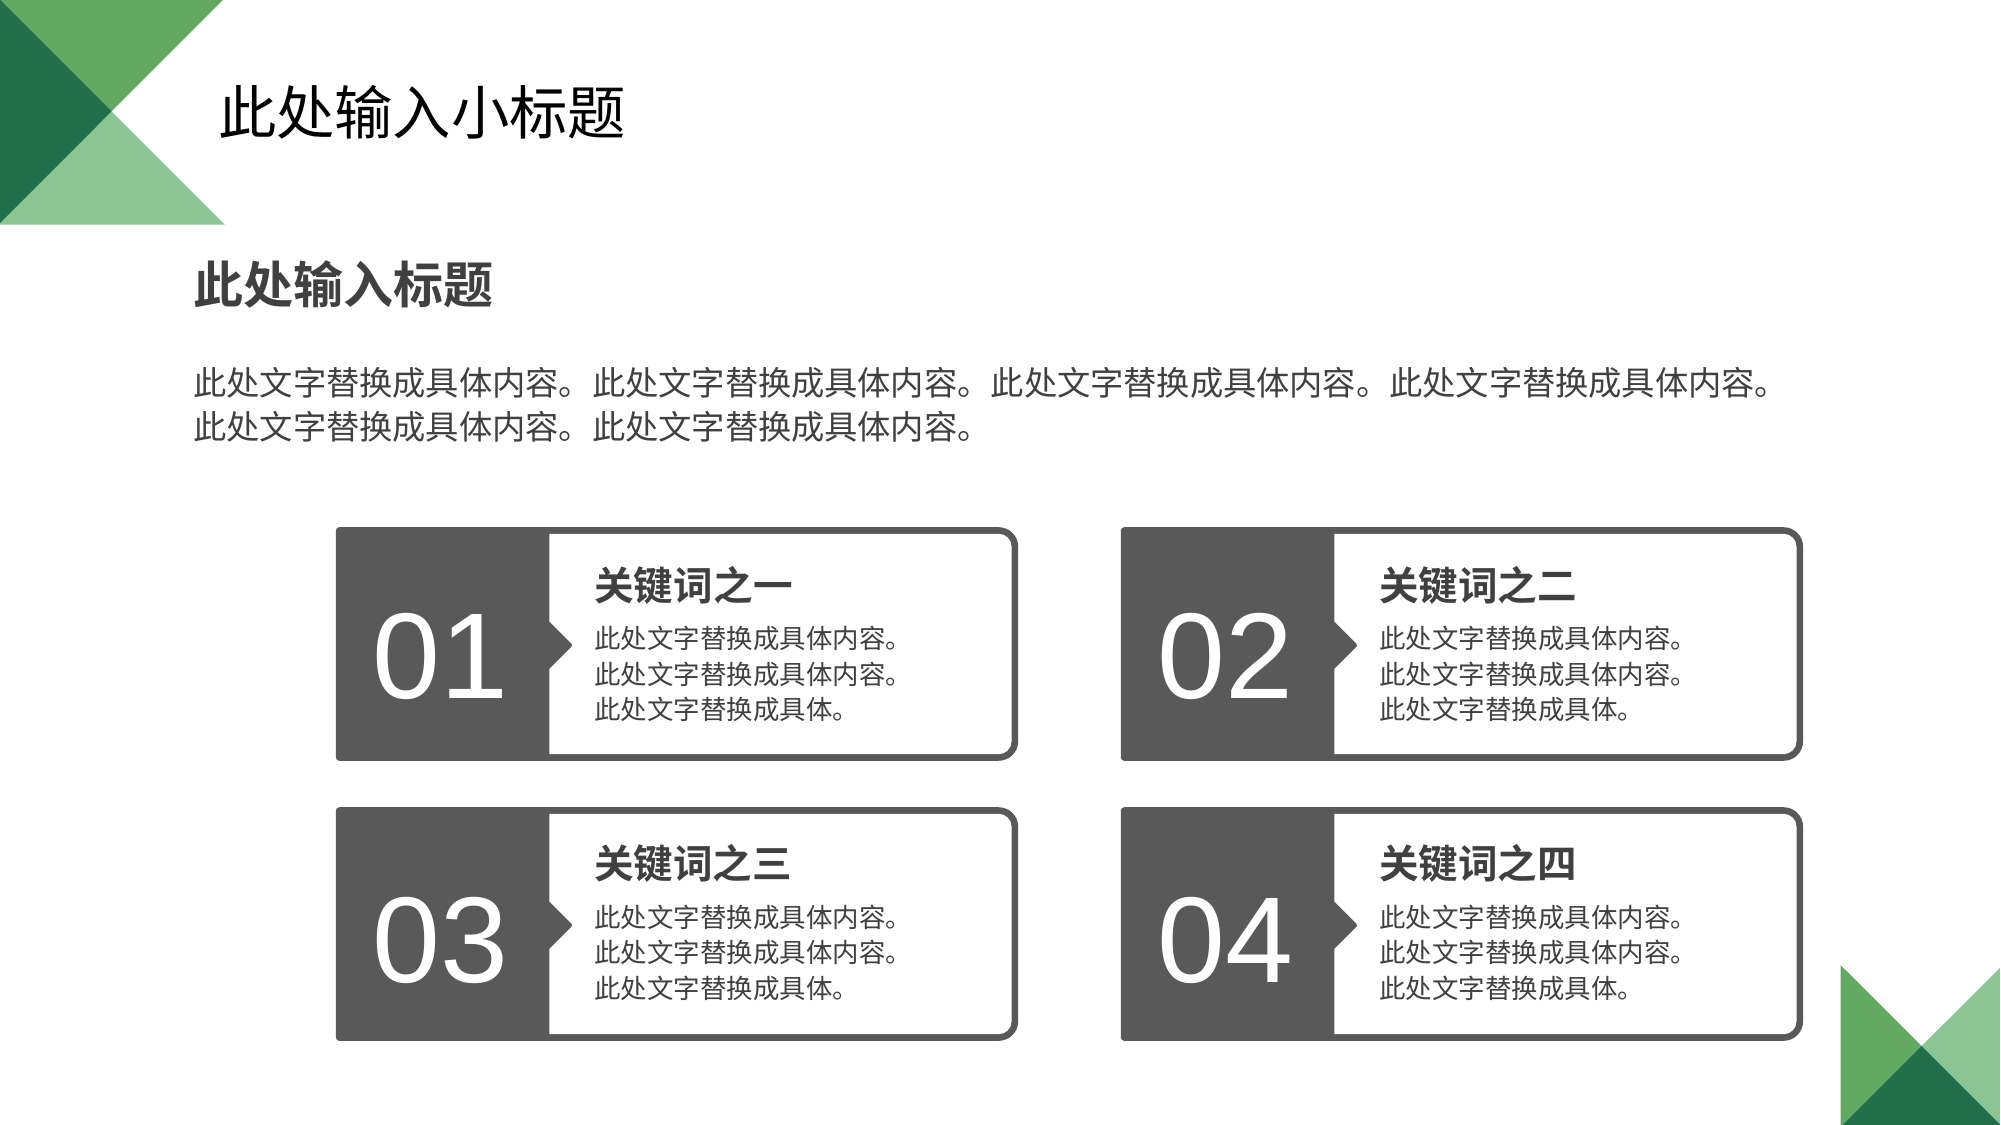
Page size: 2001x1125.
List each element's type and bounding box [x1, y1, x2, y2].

text_box [0, 0, 2000, 1125]
